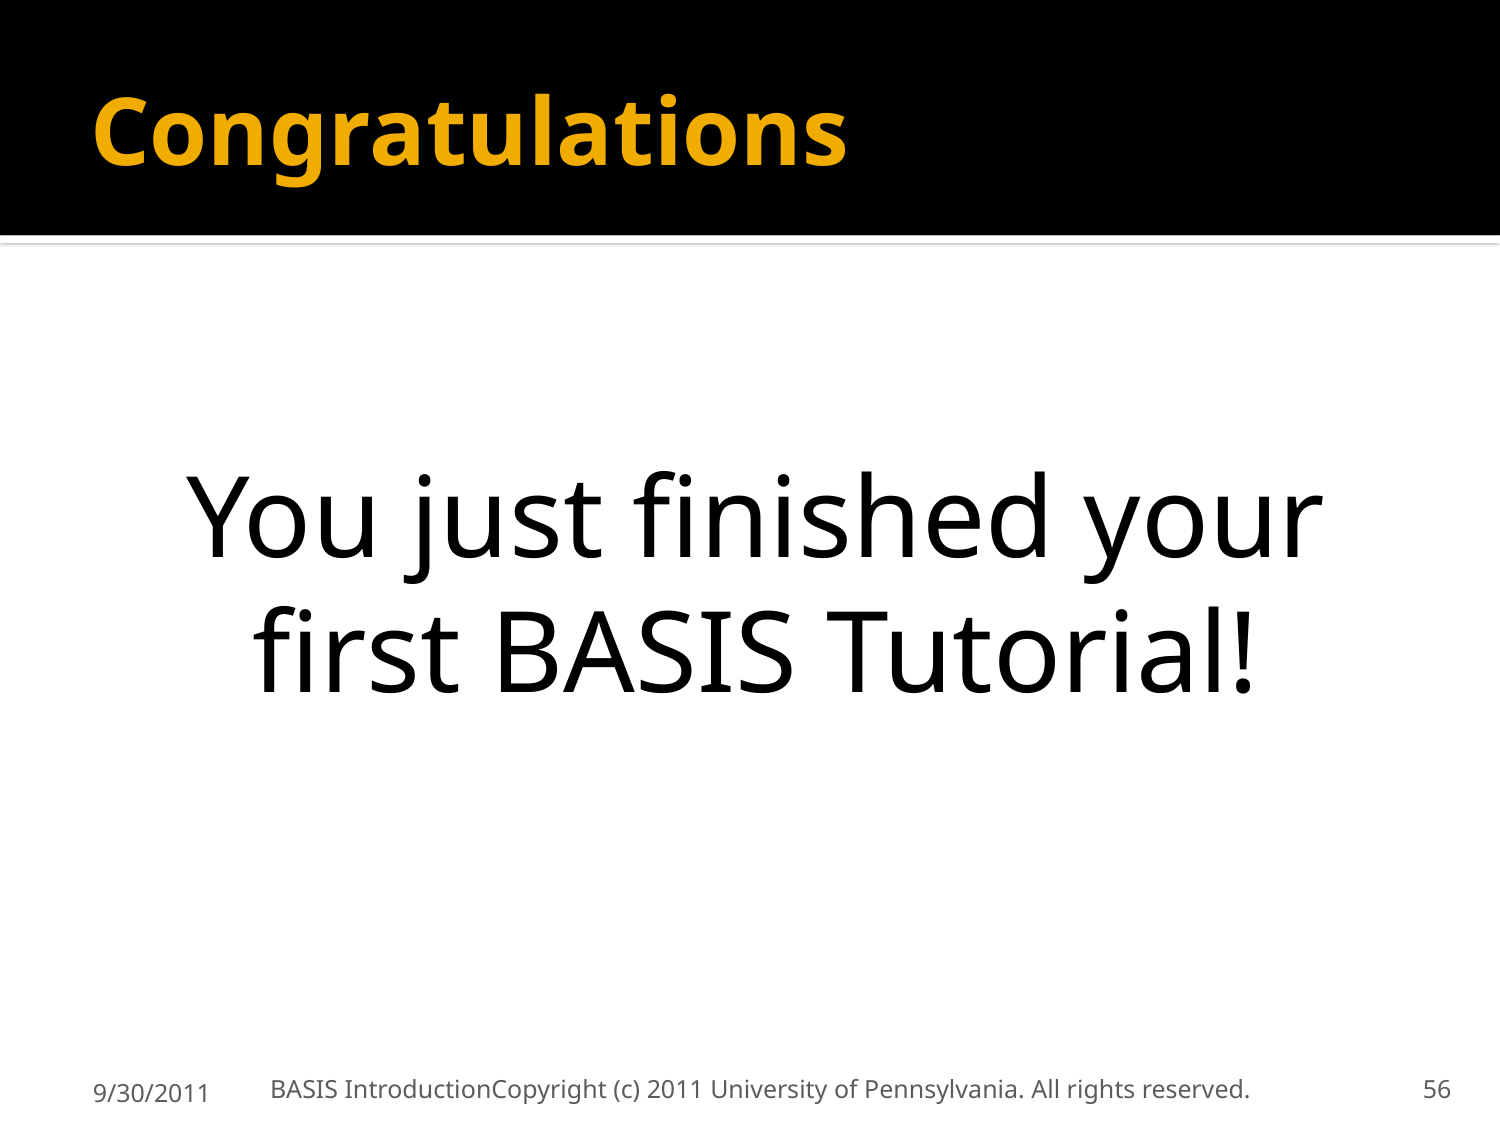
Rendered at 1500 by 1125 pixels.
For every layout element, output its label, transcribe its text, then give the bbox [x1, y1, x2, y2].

title Congratulations [75, 24, 1425, 231]
text_box You just finished your first BASIS Tutorial! [137, 437, 1375, 722]
slide_number 56 [1345, 1062, 1467, 1108]
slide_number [75, 1062, 238, 1108]
footer BASIS Introduction Copyright (c) 2011 University of Pennsylvania. All rights reserved. [262, 1062, 1337, 1108]
